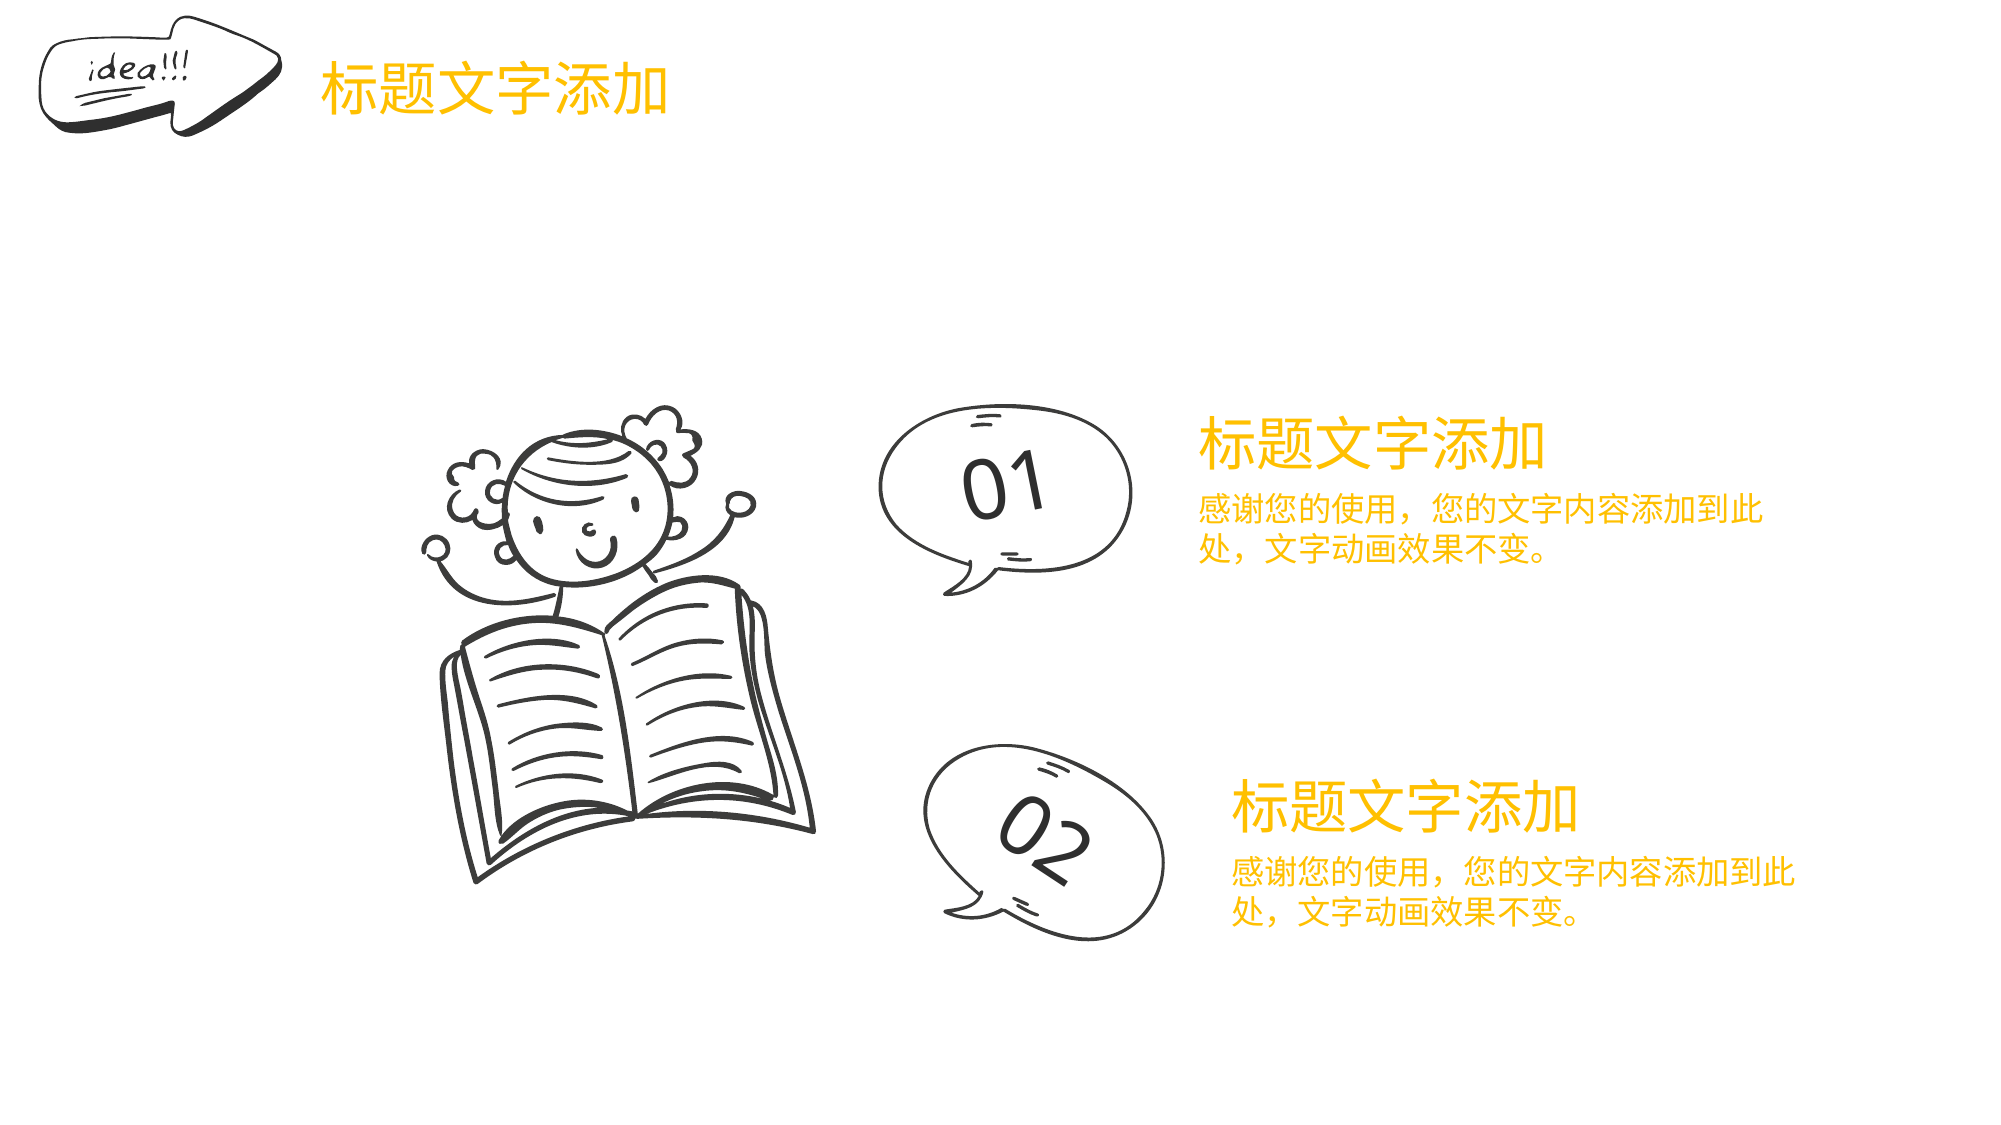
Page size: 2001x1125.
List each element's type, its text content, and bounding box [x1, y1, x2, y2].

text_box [428, 413, 785, 867]
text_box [837, 400, 1178, 597]
text_box 标题文字添加 [306, 44, 749, 130]
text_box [1217, 762, 1821, 941]
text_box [877, 753, 1217, 950]
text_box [1183, 399, 1788, 577]
text_box [38, 15, 283, 137]
